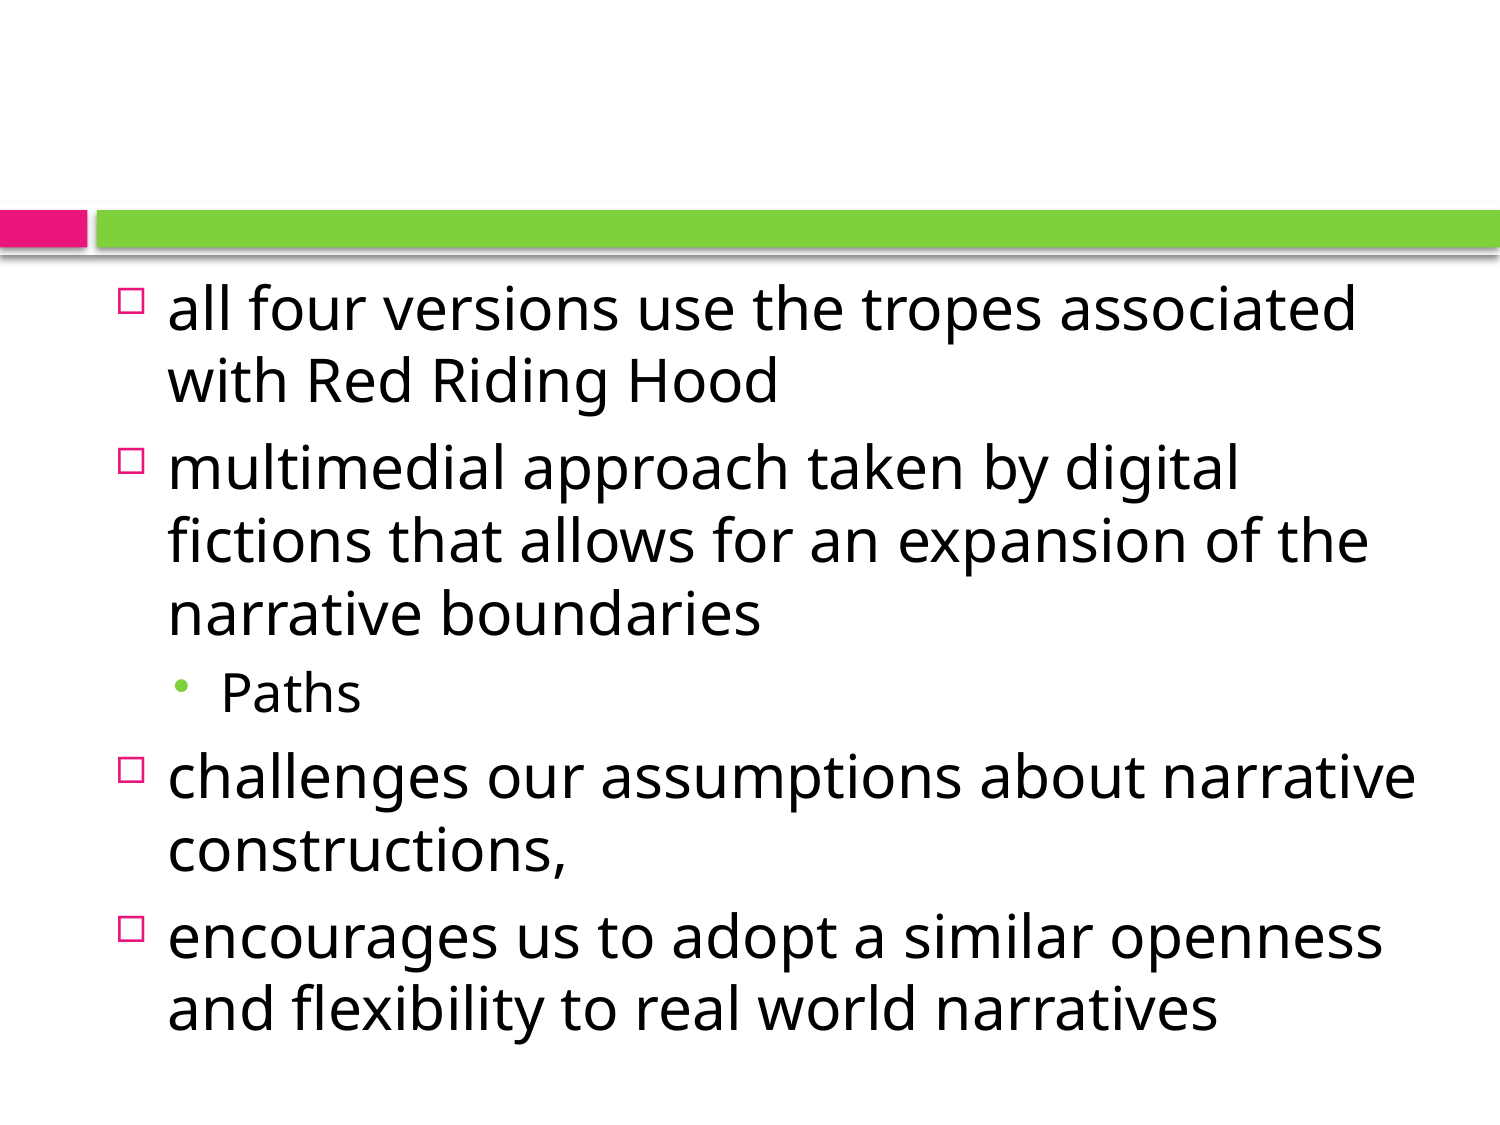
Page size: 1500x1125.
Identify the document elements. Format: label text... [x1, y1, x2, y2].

list all four versions use the tropes associated with Red Riding Hood multimedial approach taken by digital fictions that allows for an expansion of the narrative boundaries Paths challenges our assumptions about narrative constructions, encourages us to adopt a similar openness and flexibility to real world narratives [100, 262, 1438, 1063]
